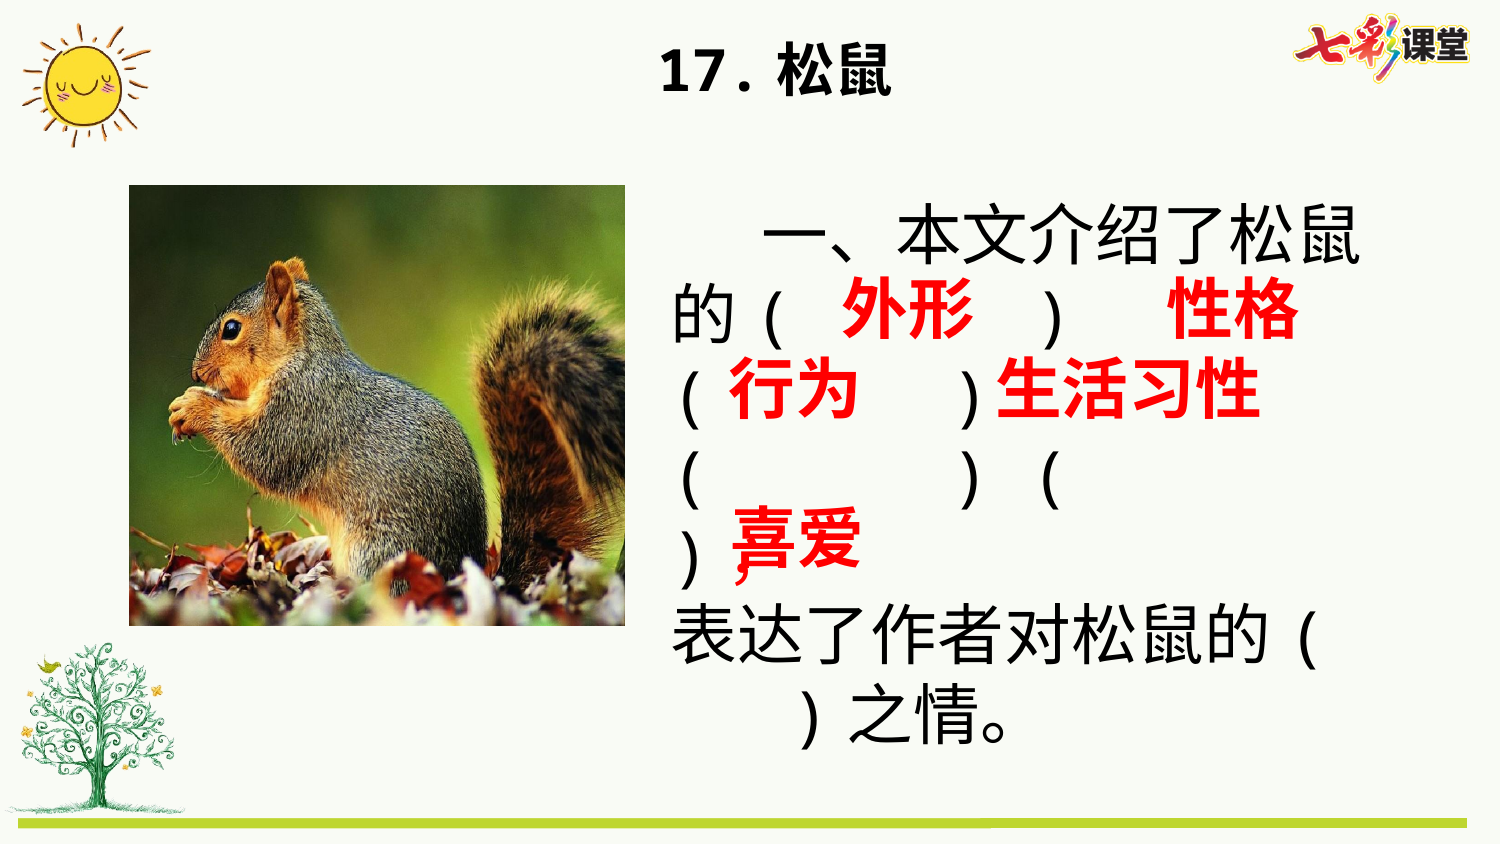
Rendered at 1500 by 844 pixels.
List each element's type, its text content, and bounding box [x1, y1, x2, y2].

text_box 性格 [1151, 259, 1345, 354]
text_box 生活习性 [980, 339, 1319, 434]
picture [1291, 9, 1472, 87]
text_box 行为 [713, 339, 910, 434]
text_box 一、本文介绍了松鼠的( ) ( ) ( ) ( )， 表达了作者对松鼠的( )之情。 [655, 185, 1432, 760]
picture [0, 184, 1467, 844]
picture [0, 0, 173, 172]
text_box 喜爱 [715, 488, 910, 584]
text_box 外形 [827, 259, 1021, 354]
text_box 17.松鼠 [642, 26, 908, 111]
